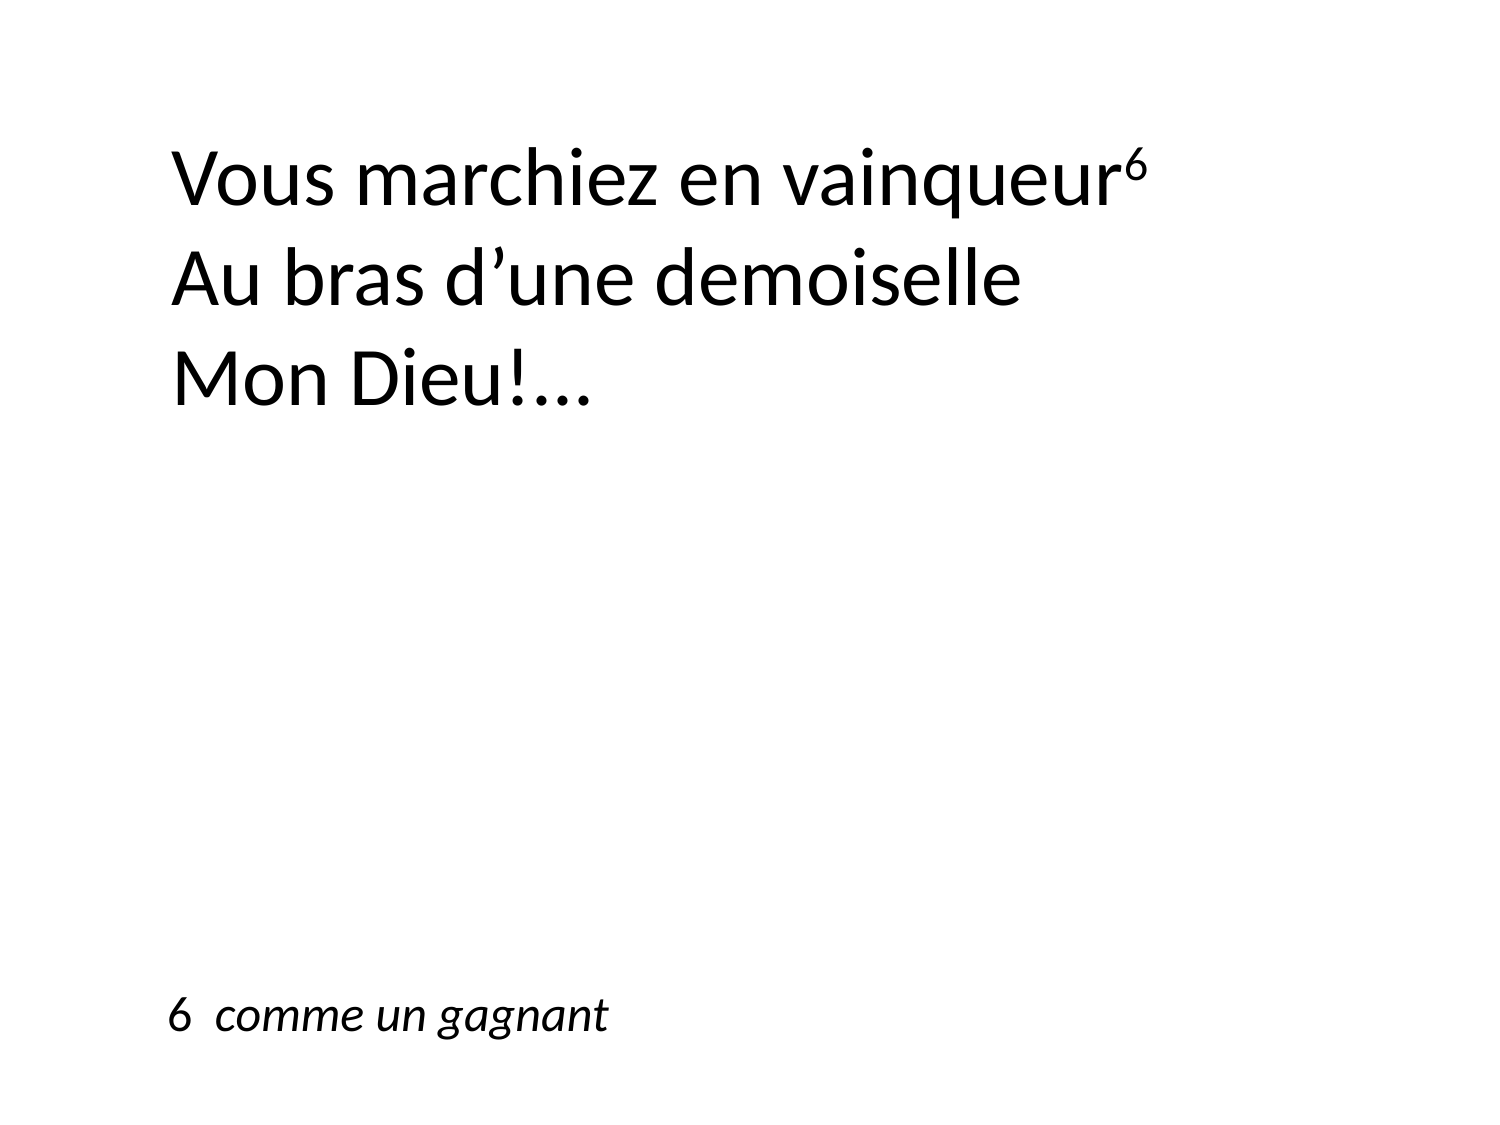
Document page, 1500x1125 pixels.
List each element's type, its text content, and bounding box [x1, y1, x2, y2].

text_box Vous marchiez en vainqueur6 Au bras d’une demoiselle Mon Dieu!... [156, 114, 1164, 530]
text_box 6 comme un gagnant [152, 974, 625, 1049]
